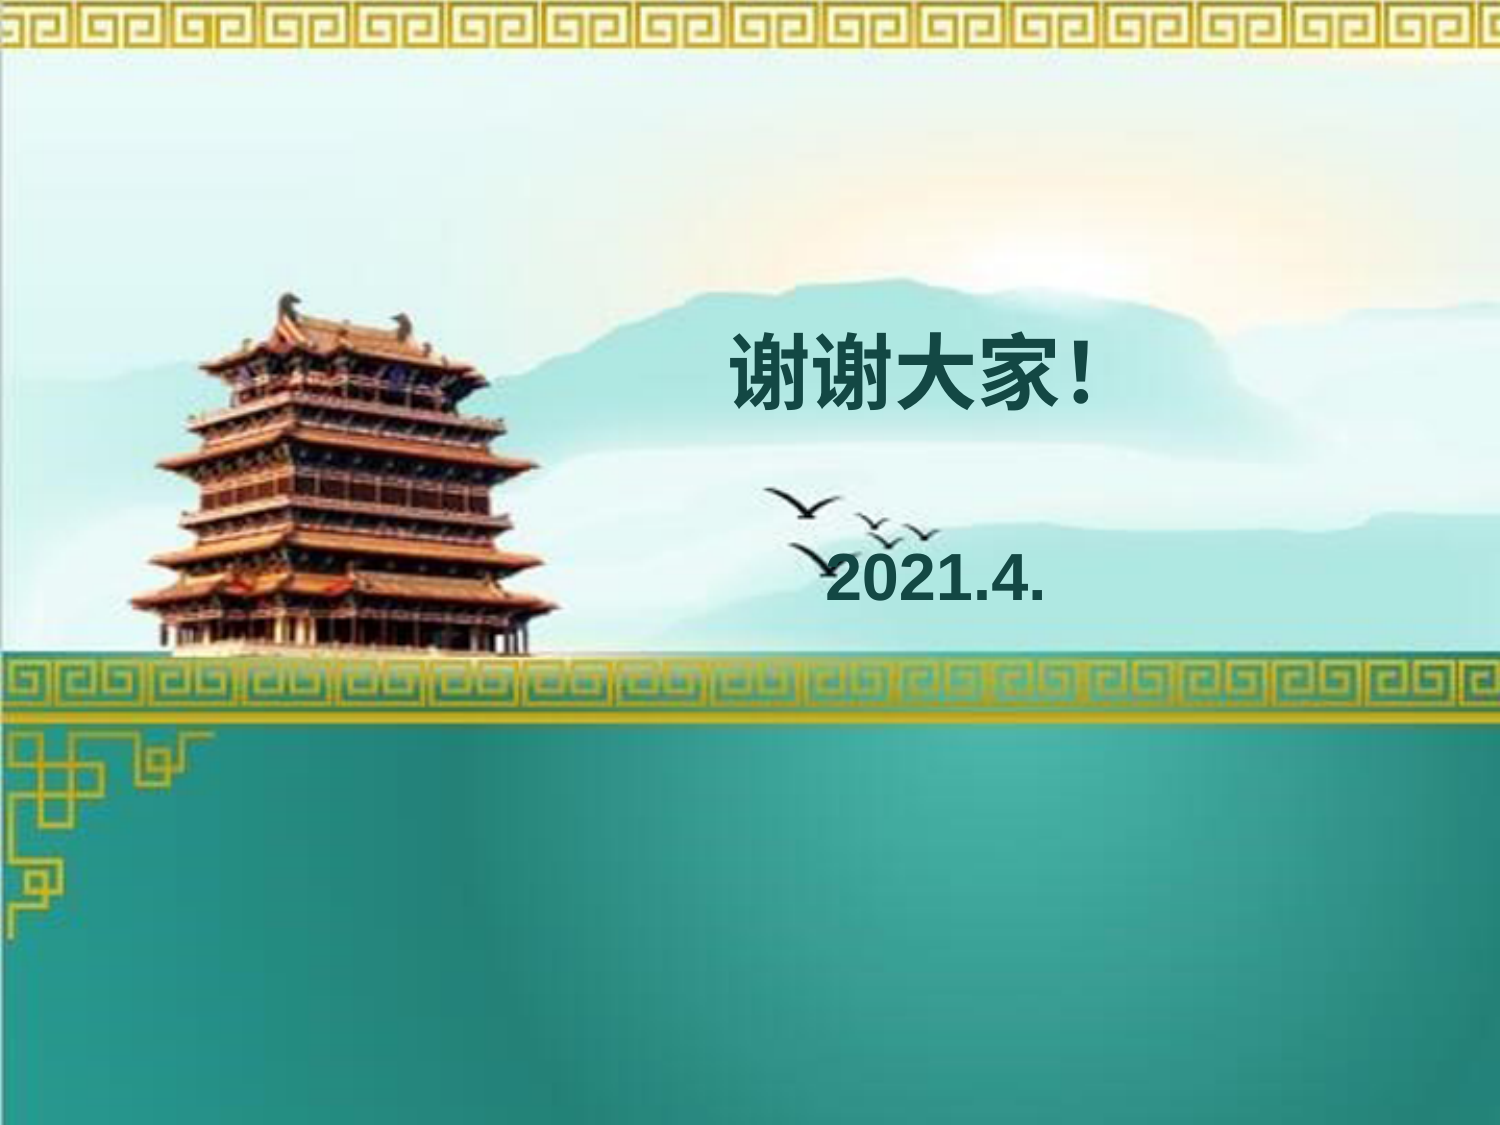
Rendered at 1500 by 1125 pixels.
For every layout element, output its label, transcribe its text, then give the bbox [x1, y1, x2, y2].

picture [0, 0, 1500, 1125]
title 谢谢大家！ 2021.4. [371, 172, 1500, 623]
